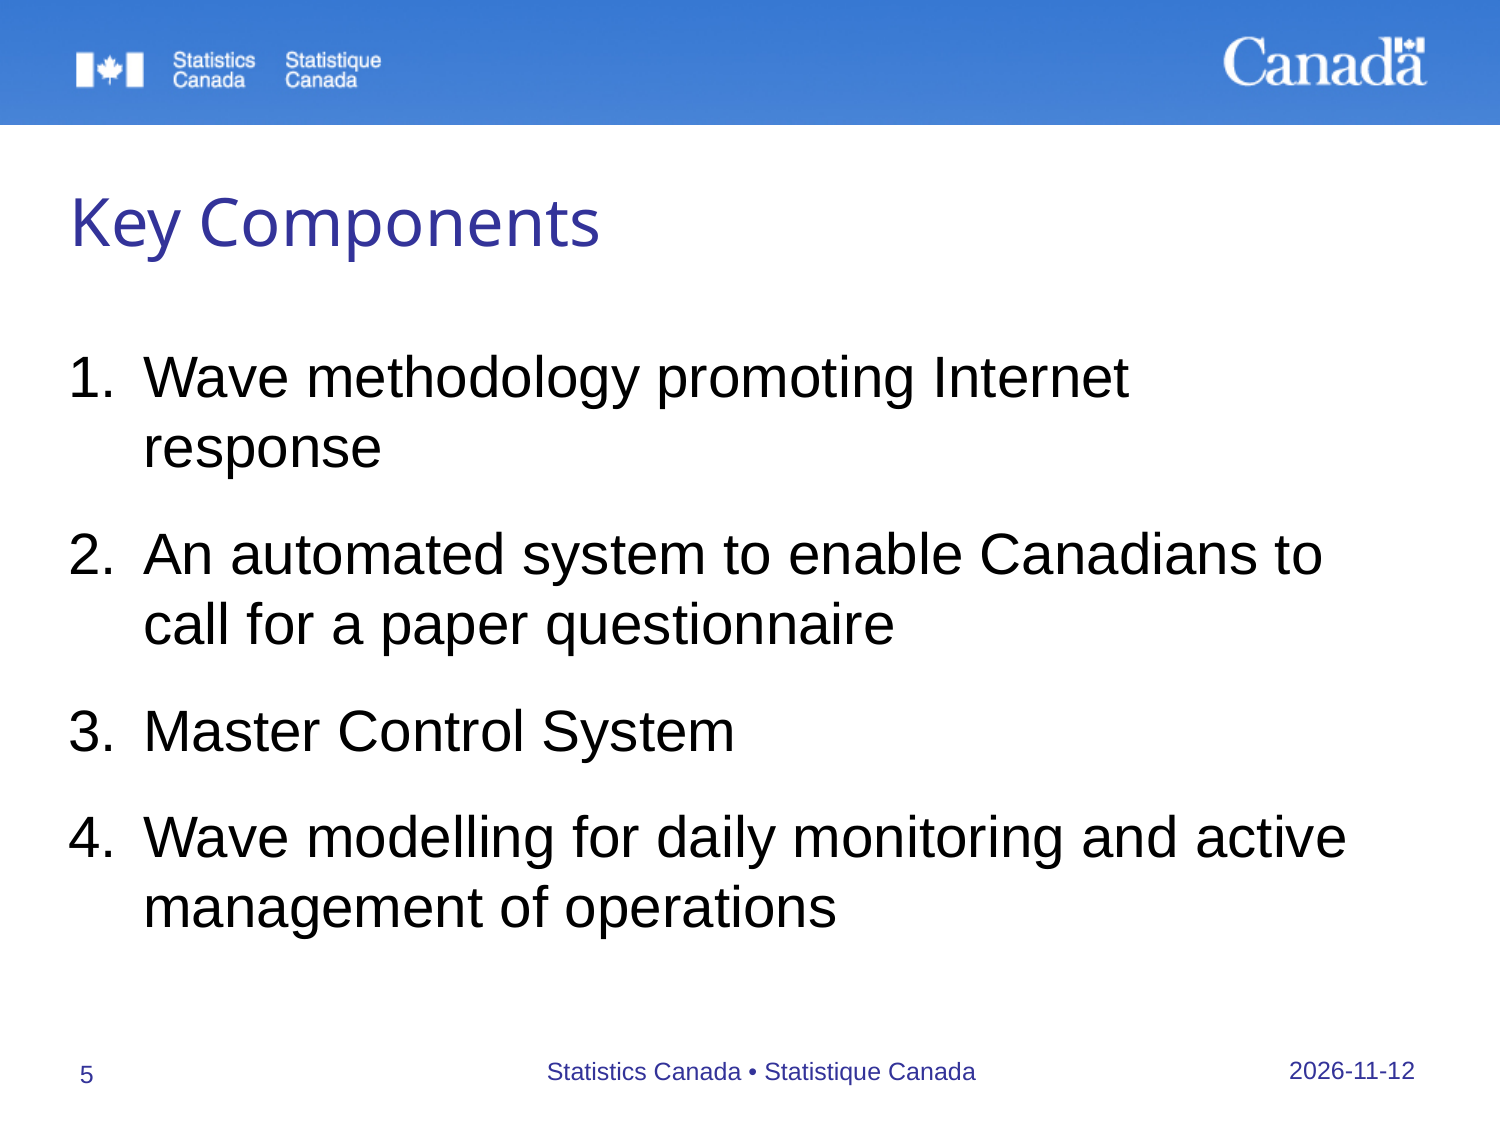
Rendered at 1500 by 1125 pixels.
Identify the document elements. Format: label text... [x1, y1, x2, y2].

title Key Components [54, 172, 1404, 290]
list Wave methodology promoting Internet response An automated system to enable Canadians to call for a paper questionnaire Master Control System Wave modelling for daily monitoring and active management of operations [53, 332, 1402, 892]
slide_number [1222, 1046, 1431, 1125]
slide_number 5 [64, 1051, 315, 1125]
footer Statistics Canada • Statistique Canada [442, 1047, 1082, 1125]
picture [0, 0, 1500, 125]
